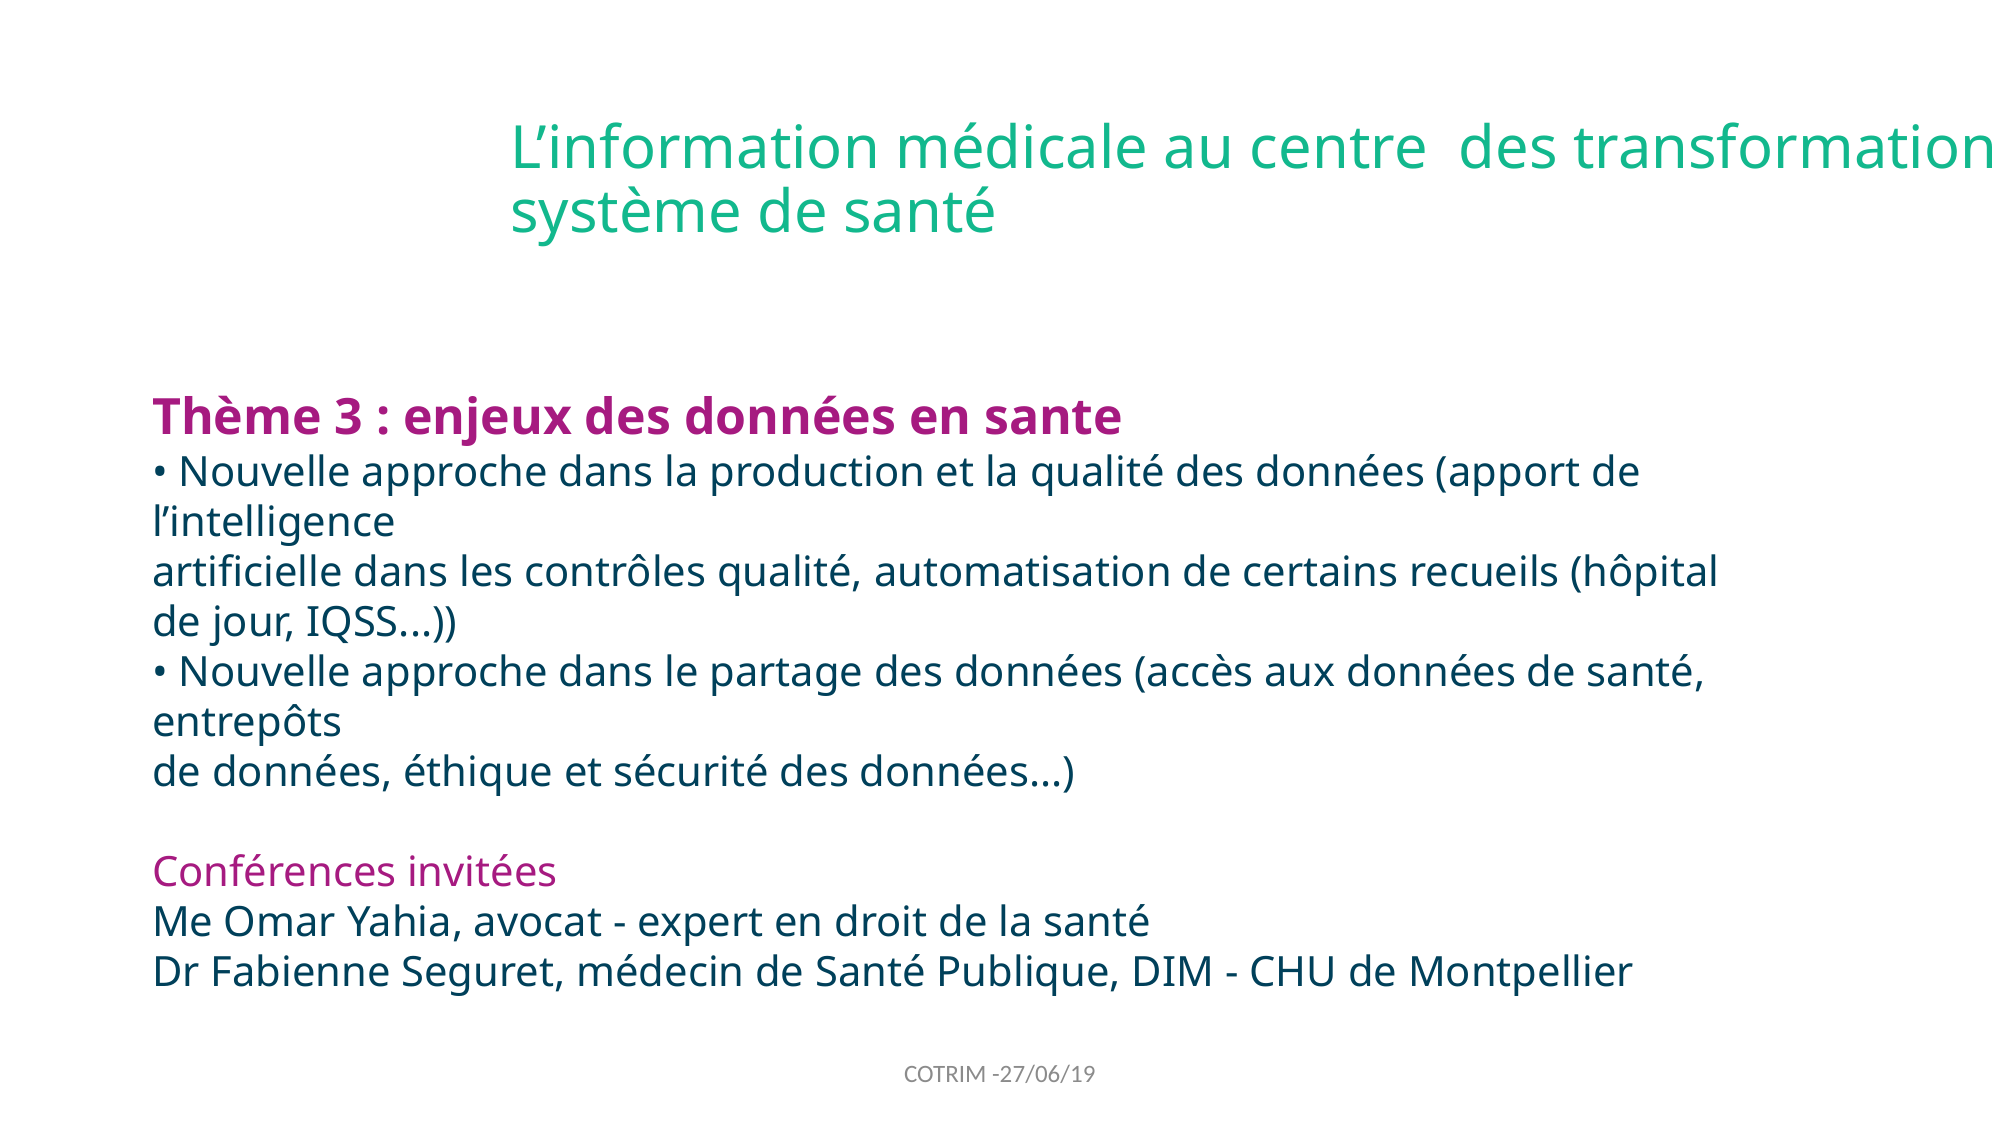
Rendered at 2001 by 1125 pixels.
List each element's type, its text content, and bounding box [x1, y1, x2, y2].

footer COTRIM -27/06/19 [662, 1042, 1338, 1103]
title L’information médicale au centre des transformations du système de santé [495, 108, 2000, 326]
text_box Thème 3 : enjeux des données en sante • Nouvelle approche dans la production et la qualité des données (apport de l’intelligence artificielle dans les contrôles qualité, automatisation de certains recueils (hôpital de jour, IQSS...)) • Nouvelle approche dans le partage des données (accès aux données de santé, entrepôts de données, éthique et sécurité des données...) Conférences invitées Me Omar Yahia, avocat - expert en droit de la santé Dr Fabienne Seguret, médecin de Santé Publique, DIM - CHU de Montpellier [137, 377, 1863, 1003]
